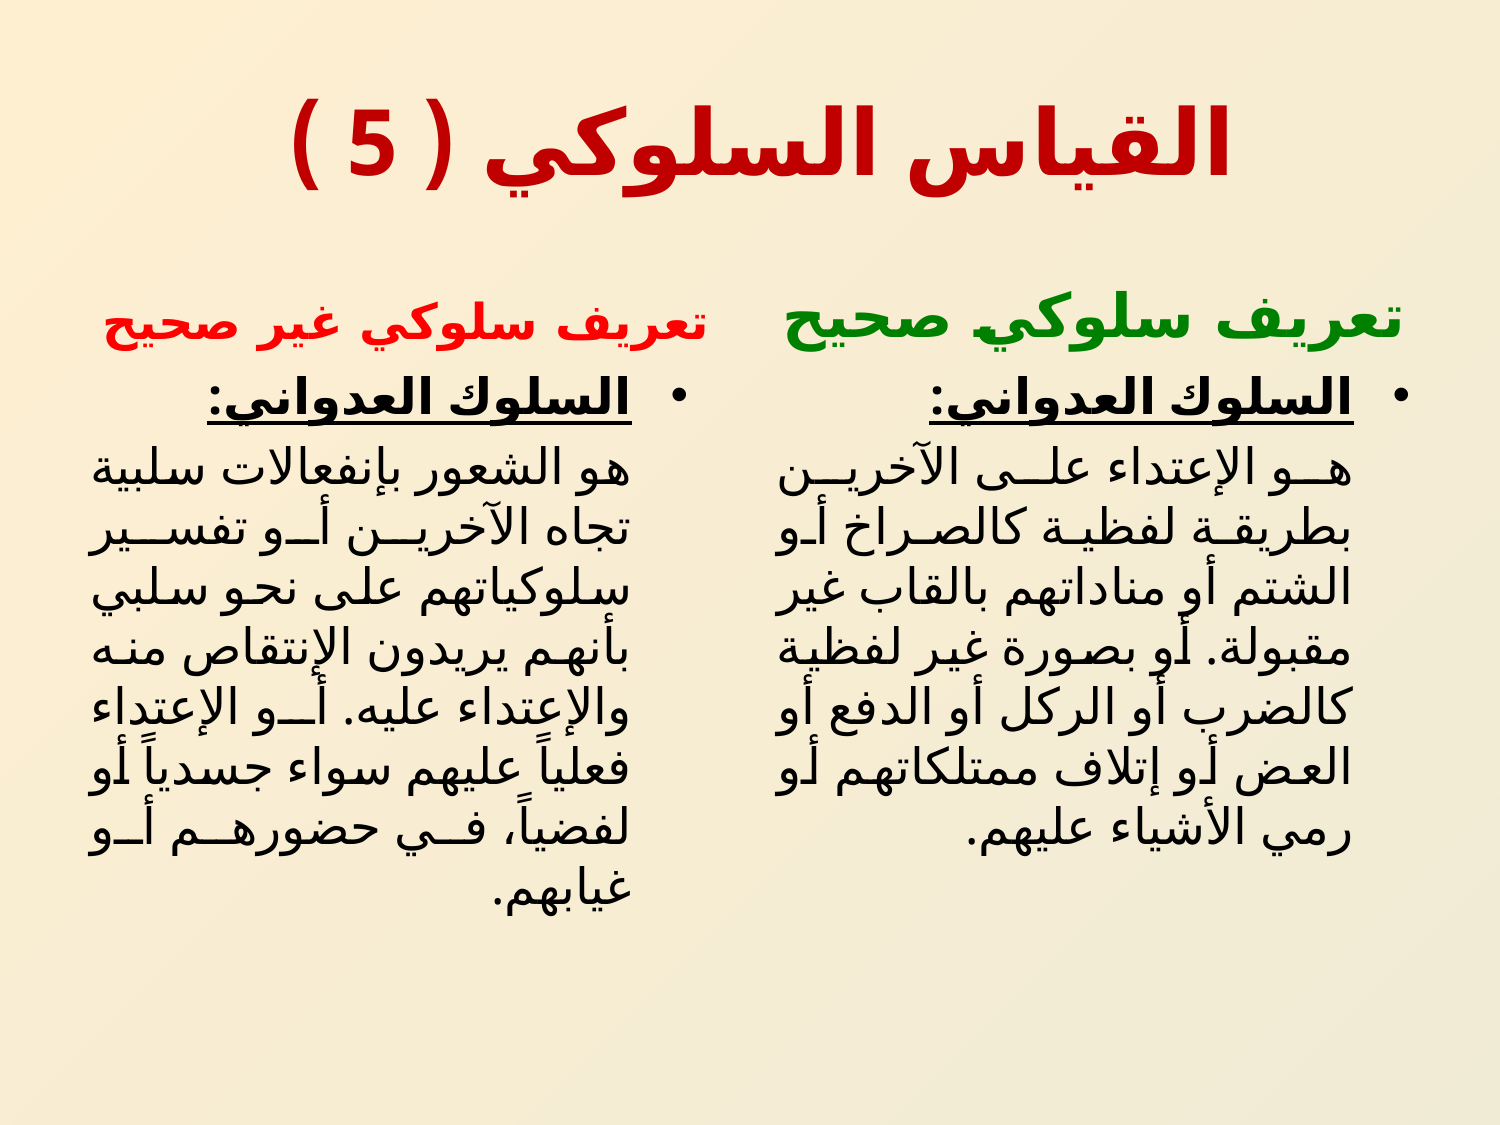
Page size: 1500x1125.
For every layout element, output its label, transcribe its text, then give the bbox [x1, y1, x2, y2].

list السلوك العدواني: هو الإعتداء على الآخرين بطريقة لفظية كالصراخ أو الشتم أو مناداتهم بالقاب غير مقبولة. أو بصورة غير لفظية كالضرب أو الركل أو الدفع أو العض أو إتلاف ممتلكاتهم أو رمي الأشياء عليهم. [761, 356, 1425, 1005]
list السلوك العدواني: هو الشعور بإنفعالات سلبية تجاه الآخرين أو تفسير سلوكياتهم على نحو سلبي بأنهم يريدون الإنتقاص منه والإعتداء عليه. أو الإعتداء فعلياً عليهم سواء جسدياً أو لفضياً، في حضورهم أو غيابهم. [75, 356, 704, 1005]
list تعريف سلوكي صحيح [761, 251, 1425, 356]
list تعريف سلوكي غير صحيح [75, 251, 738, 357]
title القياس السلوكي ( 5 ) [75, 45, 1425, 233]
